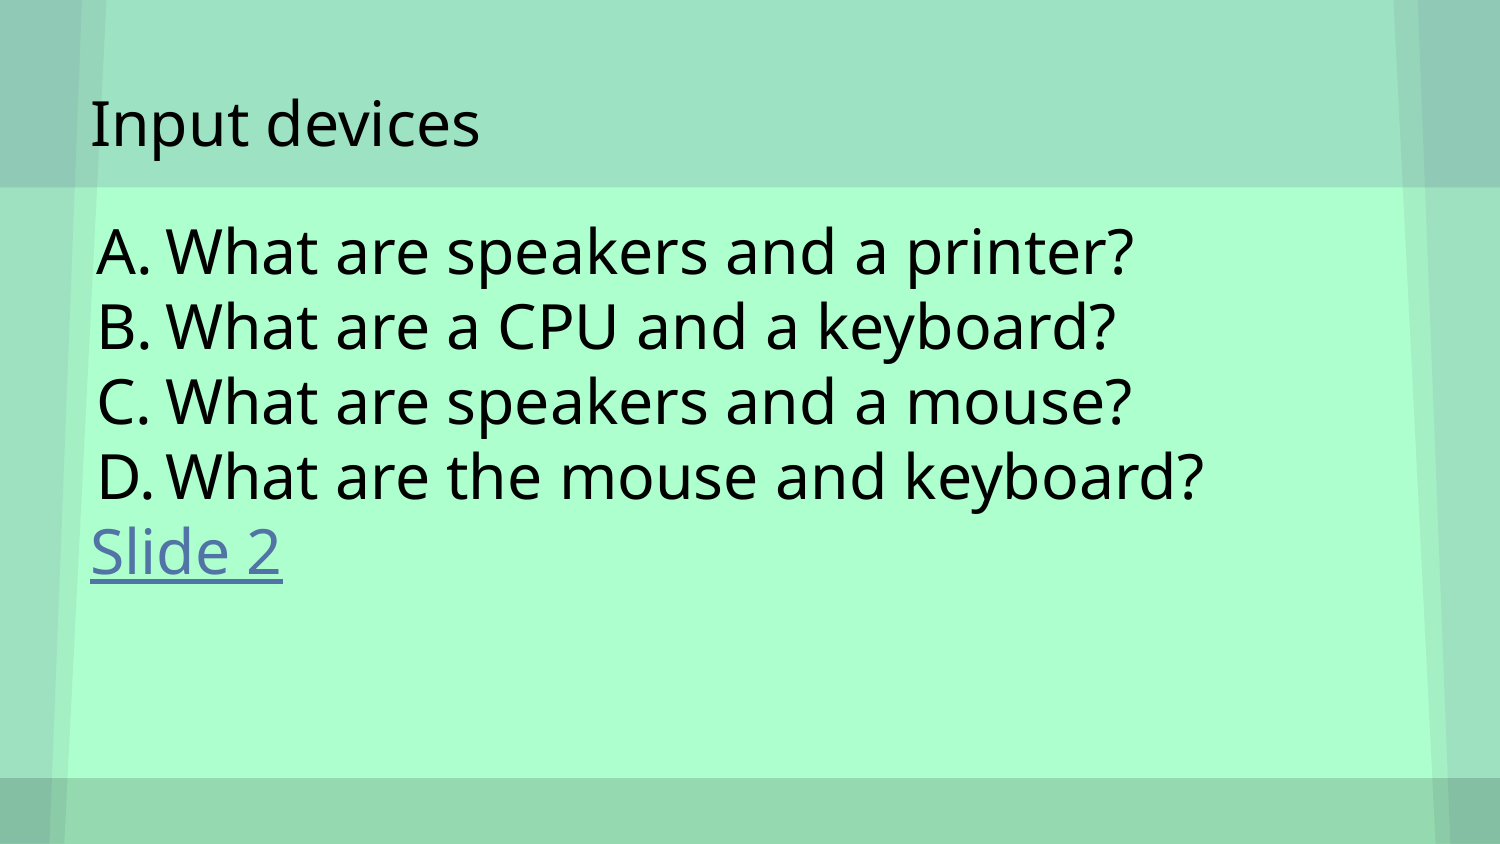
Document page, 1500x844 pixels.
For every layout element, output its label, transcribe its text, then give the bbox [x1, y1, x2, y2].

list What are speakers and a printer? What are a CPU and a keyboard? What are speakers and a mouse? What are the mouse and keyboard? Slide 2 [75, 196, 1425, 808]
title Input devices [75, 33, 1425, 175]
